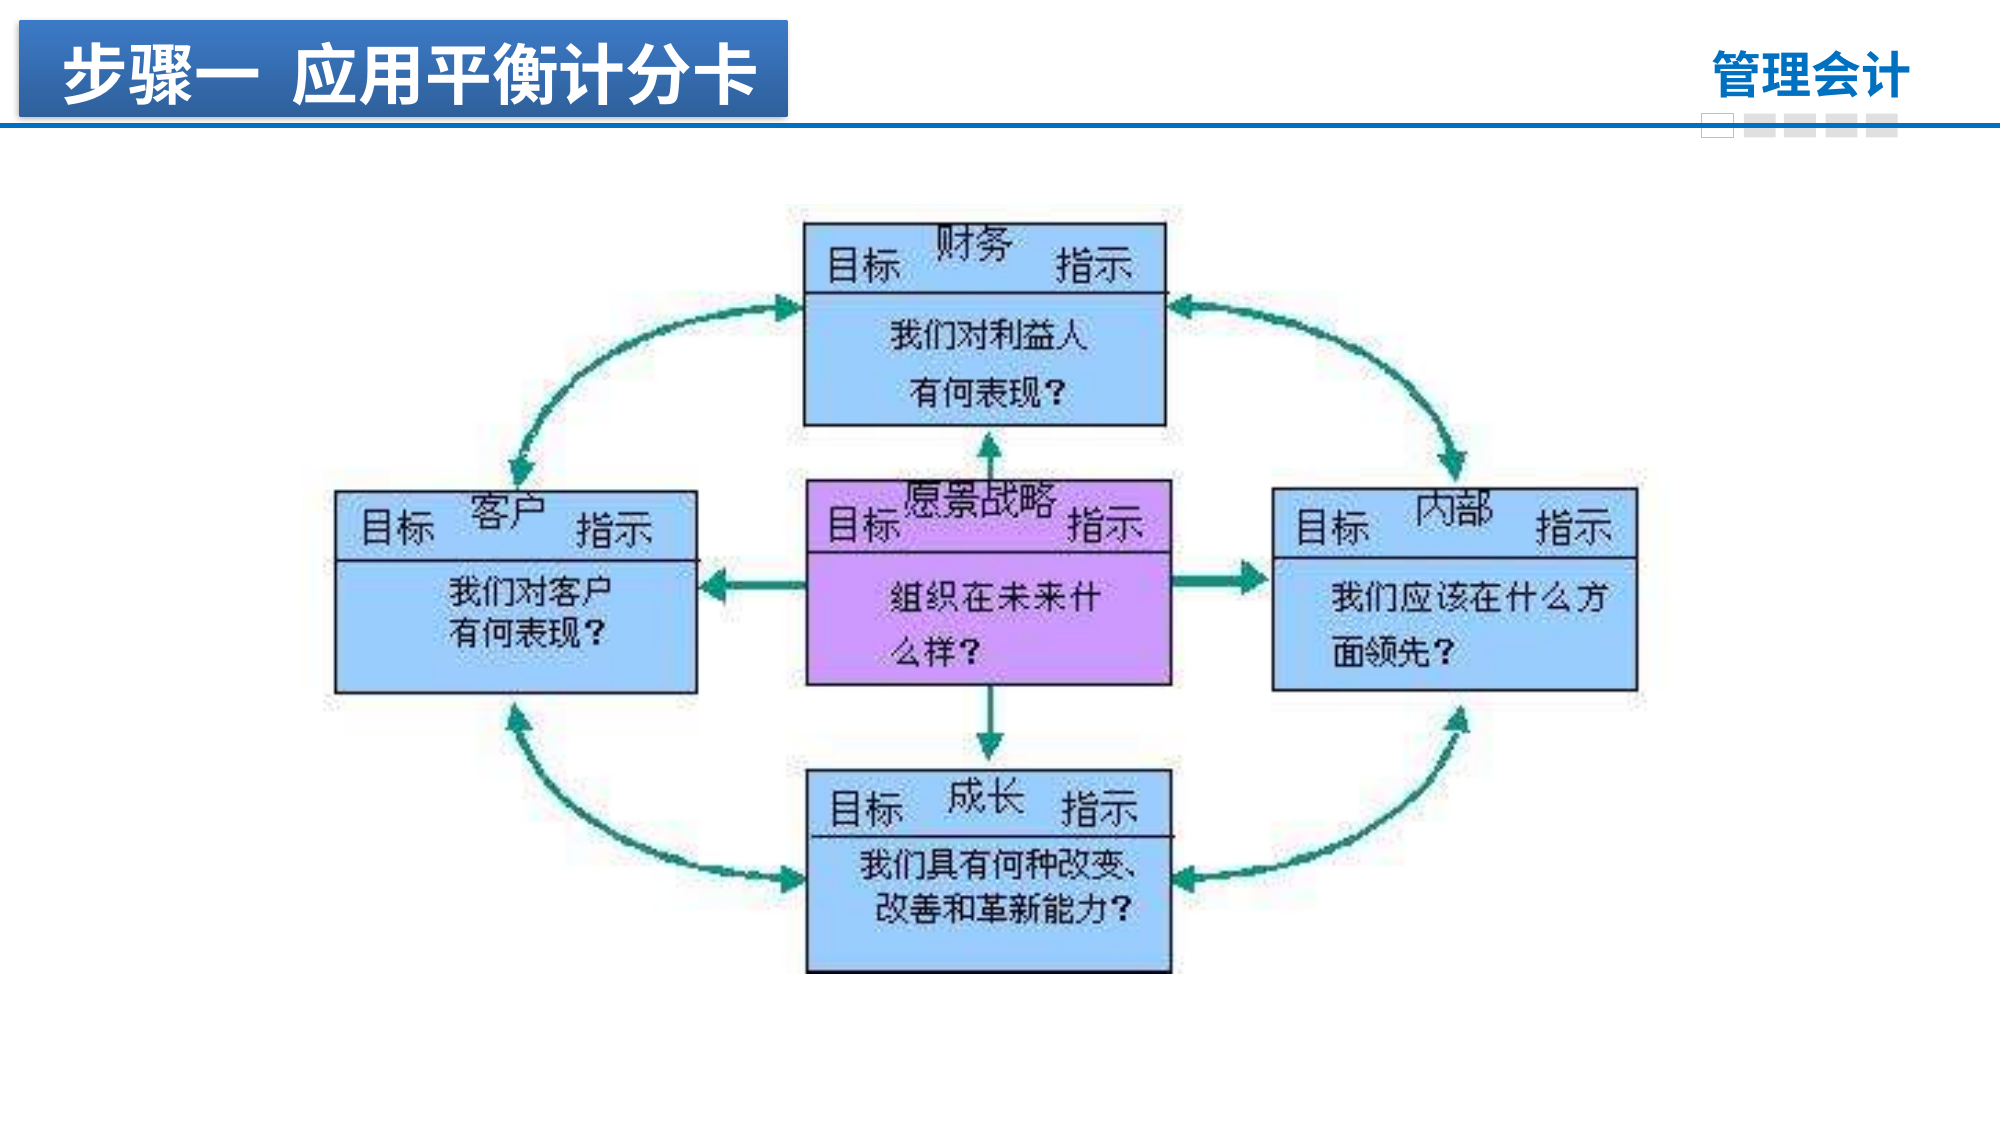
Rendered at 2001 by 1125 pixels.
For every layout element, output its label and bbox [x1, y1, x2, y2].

text_box [19, 20, 788, 122]
picture [302, 204, 1712, 974]
